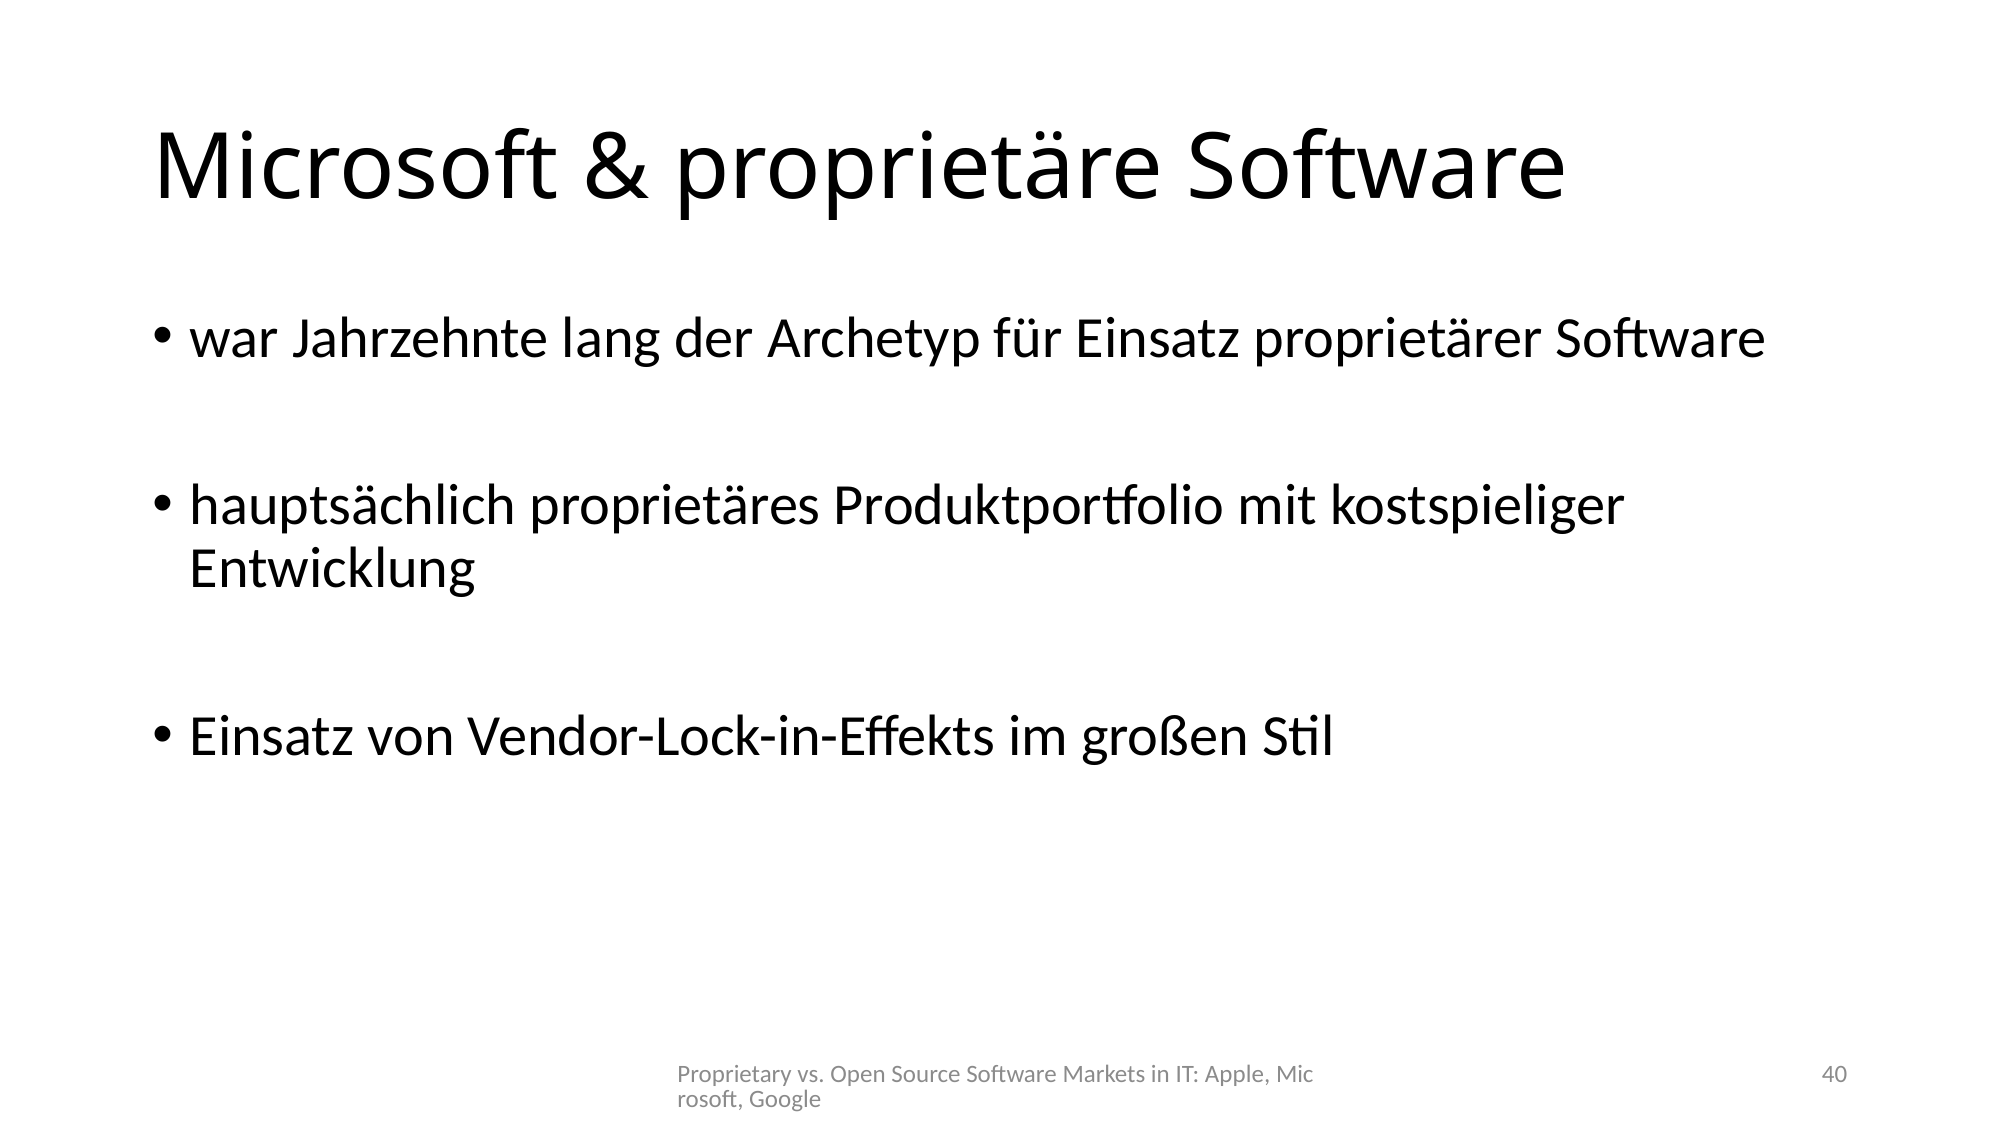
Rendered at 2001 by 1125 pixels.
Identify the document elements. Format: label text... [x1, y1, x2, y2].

slide_number 40 [1412, 1042, 1863, 1103]
title Microsoft & proprietäre Software [137, 59, 1863, 278]
list war Jahrzehnte lang der Archetyp für Einsatz proprietärer Software hauptsächlich proprietäres Produktportfolio mit kostspieliger Entwicklung Einsatz von Vendor-Lock-in-Effekts im großen Stil [137, 299, 1863, 1014]
footer Proprietary vs. Open Source Software Markets in IT: Apple, Microsoft, Google [662, 1042, 1338, 1103]
